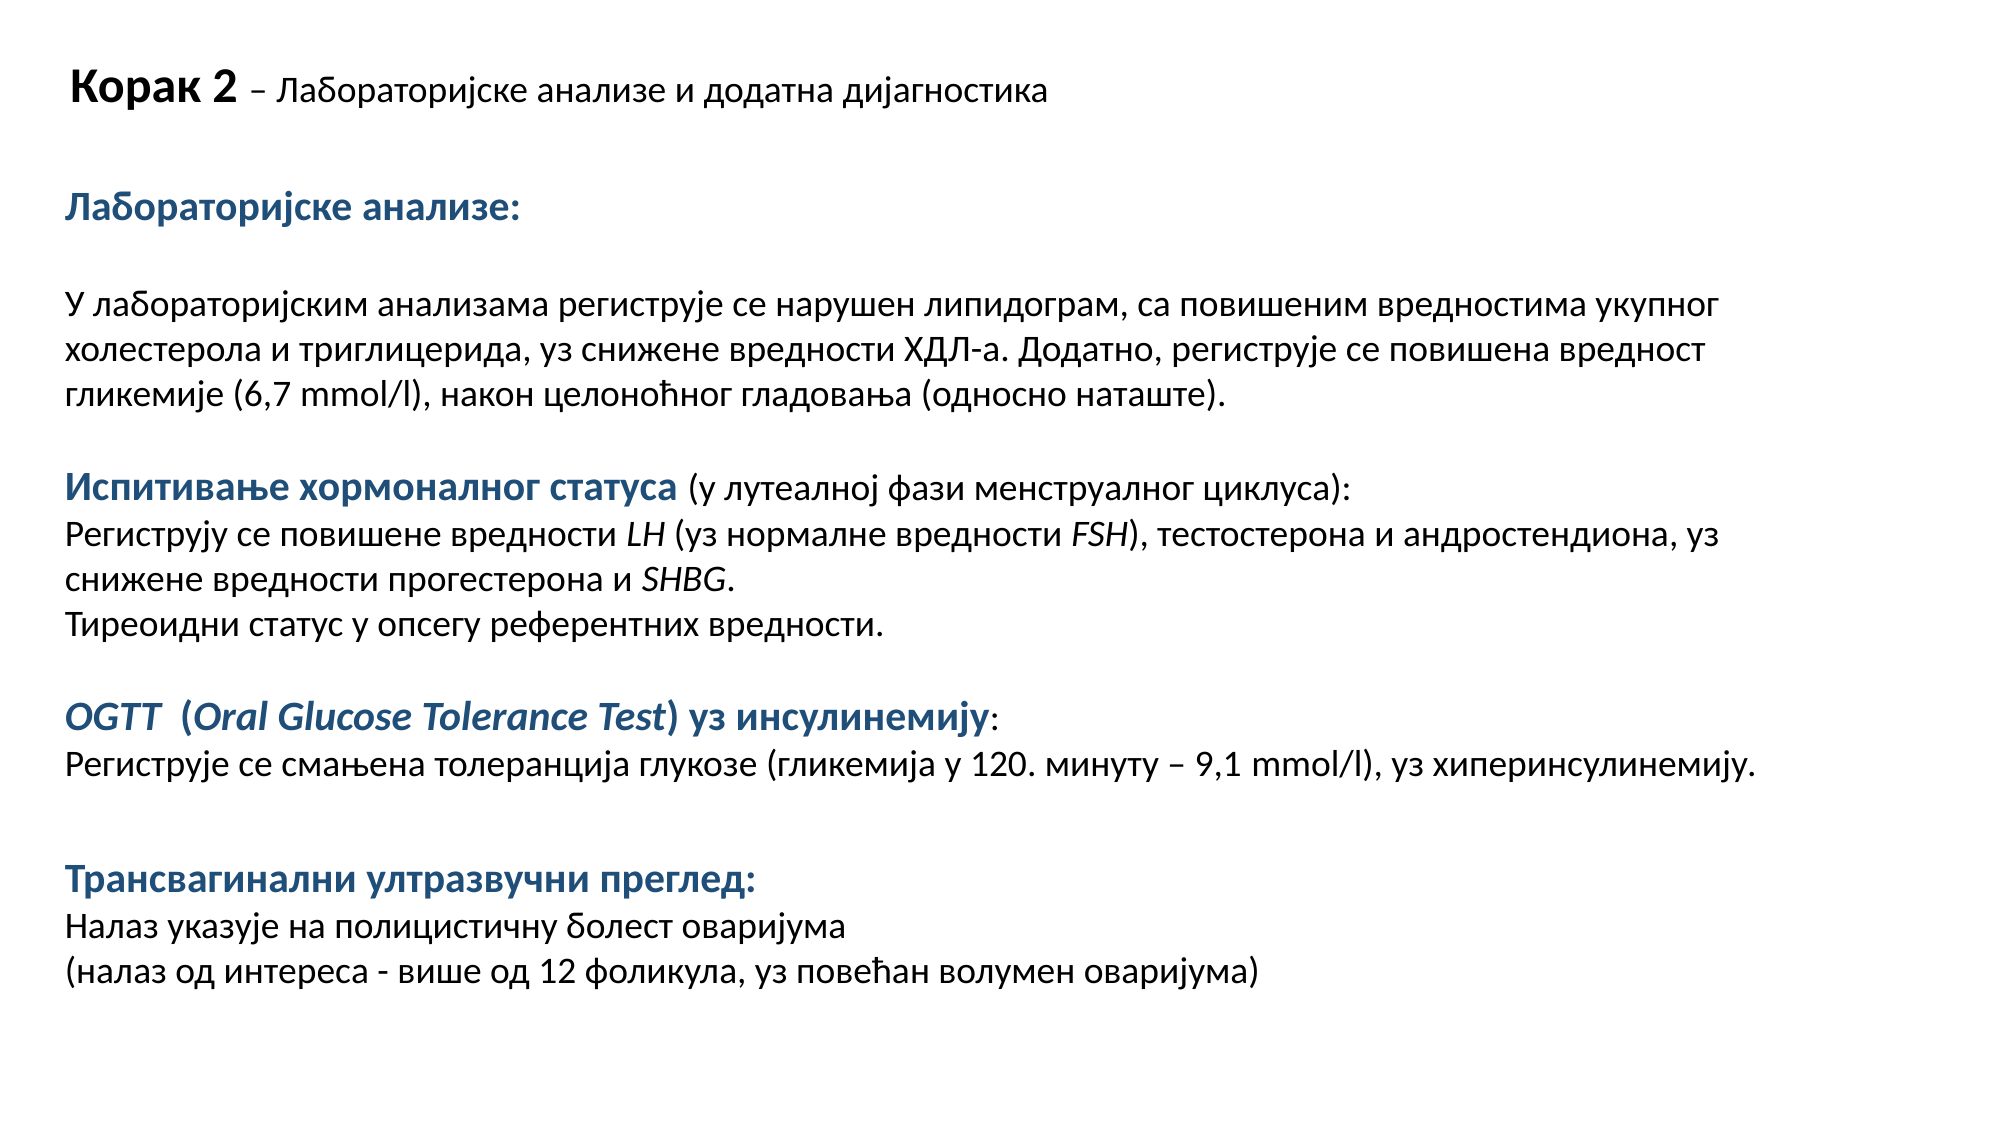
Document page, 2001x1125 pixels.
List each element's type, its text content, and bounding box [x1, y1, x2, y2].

text_box Корак 2 – Лабораторијске анализе и додатна дијагностика [55, 45, 1065, 121]
text_box Лабораторијске анализе: У лабораторијским анализама региструје се нарушен липидограм, са повишеним вредностима укупног холестерола и триглицерида, уз снижене вредности ХДЛ-а. Додатно, региструје се повишена вредност гликемије (6,7 mmol/l), након целоноћног гладовања (односно наташте). Испитивање хормоналног статуса (у лутеалној фази менструалног циклуса): Региструју се повишене вредности LH (уз нормалне вредности FSH), тестостерона и андростендиона, уз снижене вредности прогестерона и SHBG. Тиреоидни статус у опсегу референтних вредности. OGTT (Oral Glucose Tolerance Test) уз инсулинемију: Региструје се смањена толеранција глукозе (гликемија у 120. минуту – 9,1 mmol/l), уз хиперинсулинемију. [50, 171, 1879, 792]
text_box Трансвагинални ултразвучни преглед: Налаз указује на полицистичну болест оваријума (налаз од интереса - више од 12 фоликула, уз повећан волумен оваријума) [50, 843, 1879, 1088]
